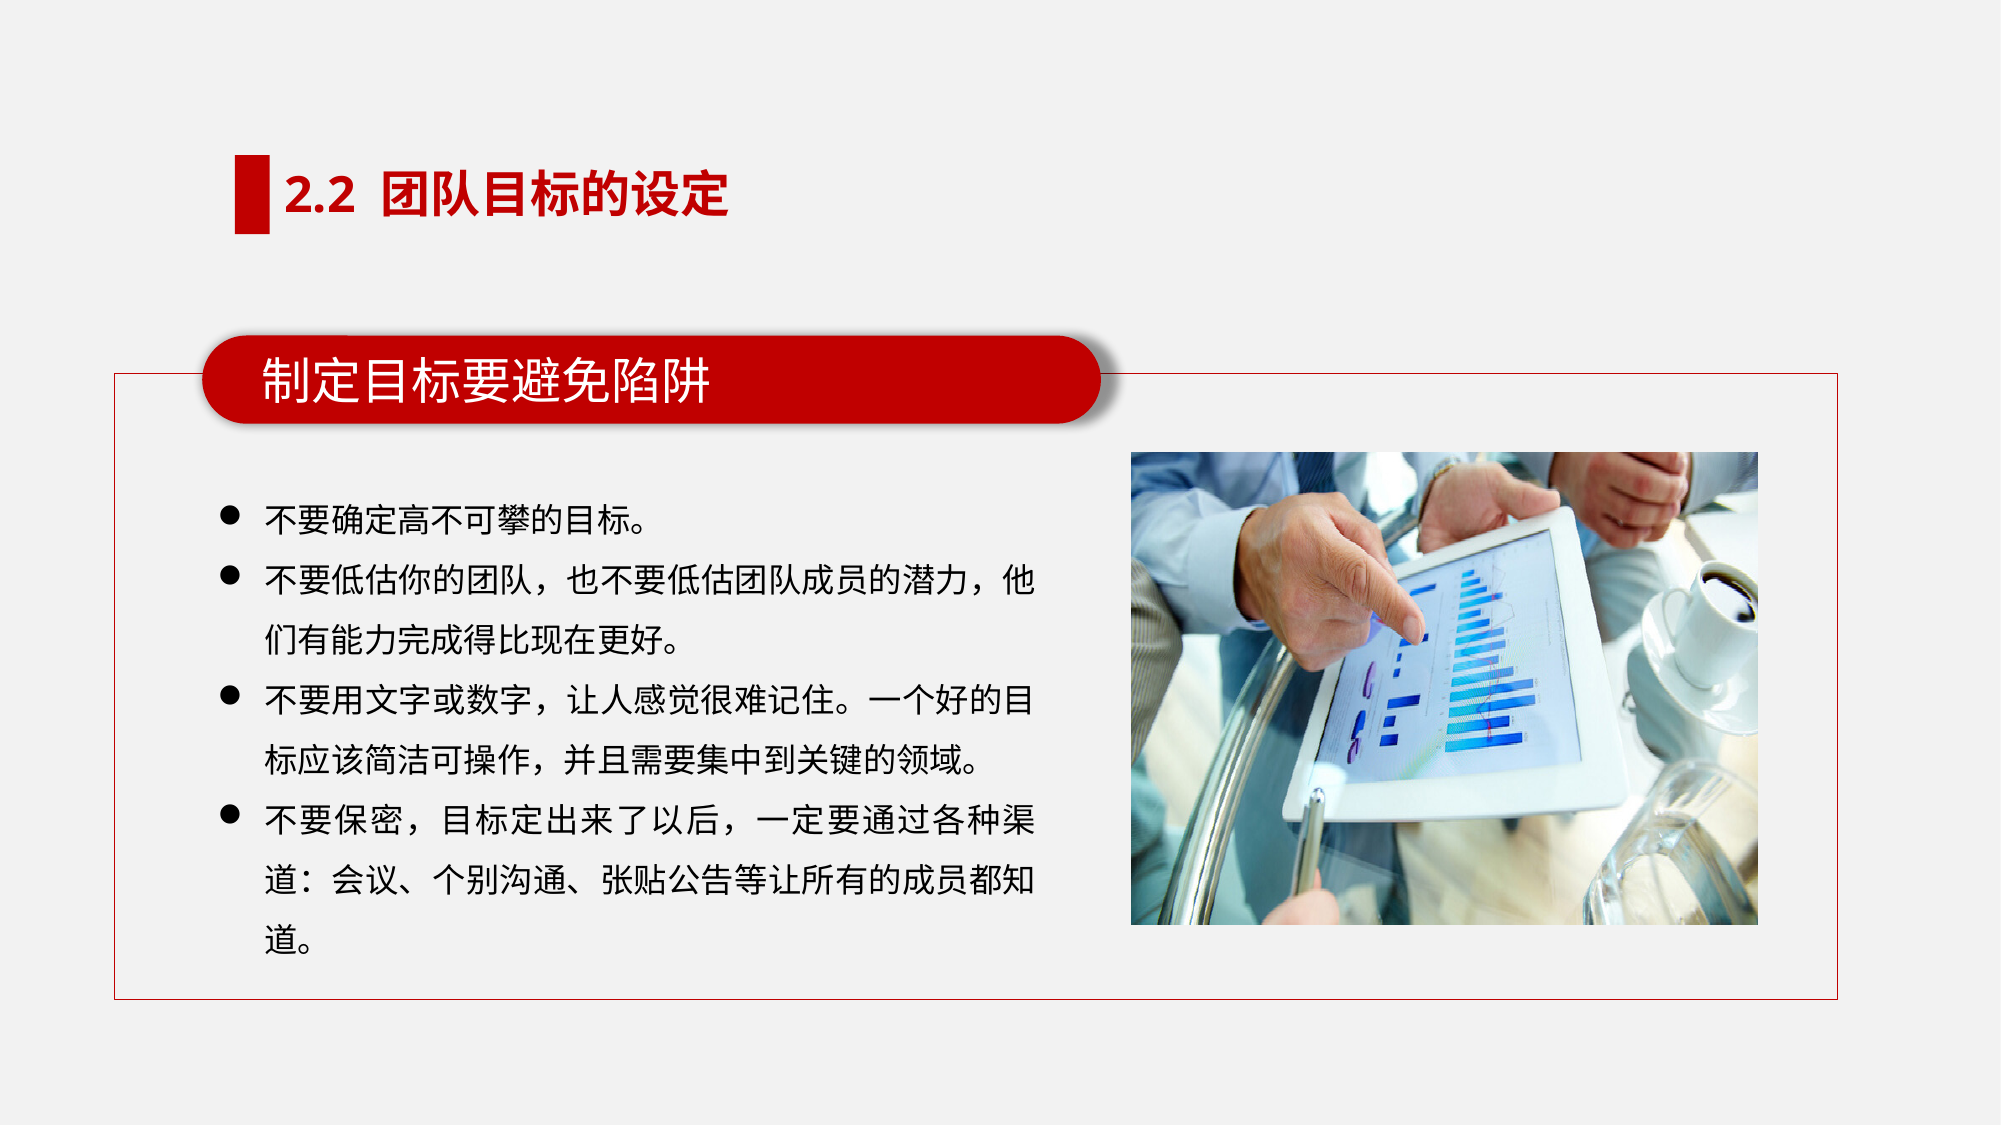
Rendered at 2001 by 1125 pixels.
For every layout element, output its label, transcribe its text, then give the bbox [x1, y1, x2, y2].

text_box [234, 155, 270, 235]
text_box [114, 373, 1838, 1000]
text_box 不要确定高不可攀的目标。 不要低估你的团队，也不要低估团队成员的潜力，他们有能力完成得比现在更好。 不要用文字或数字，让人感觉很难记住。一个好的目标应该简洁可操作，并且需要集中到关键的领域。 不要保密，目标定出来了以后，一定要通过各种渠道：会议、个别沟通、张贴公告等让所有的成员都知道。 [202, 472, 1051, 967]
picture [1130, 451, 1758, 926]
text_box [202, 336, 1101, 424]
text_box 2.2 团队目标的设定 [270, 155, 1038, 230]
